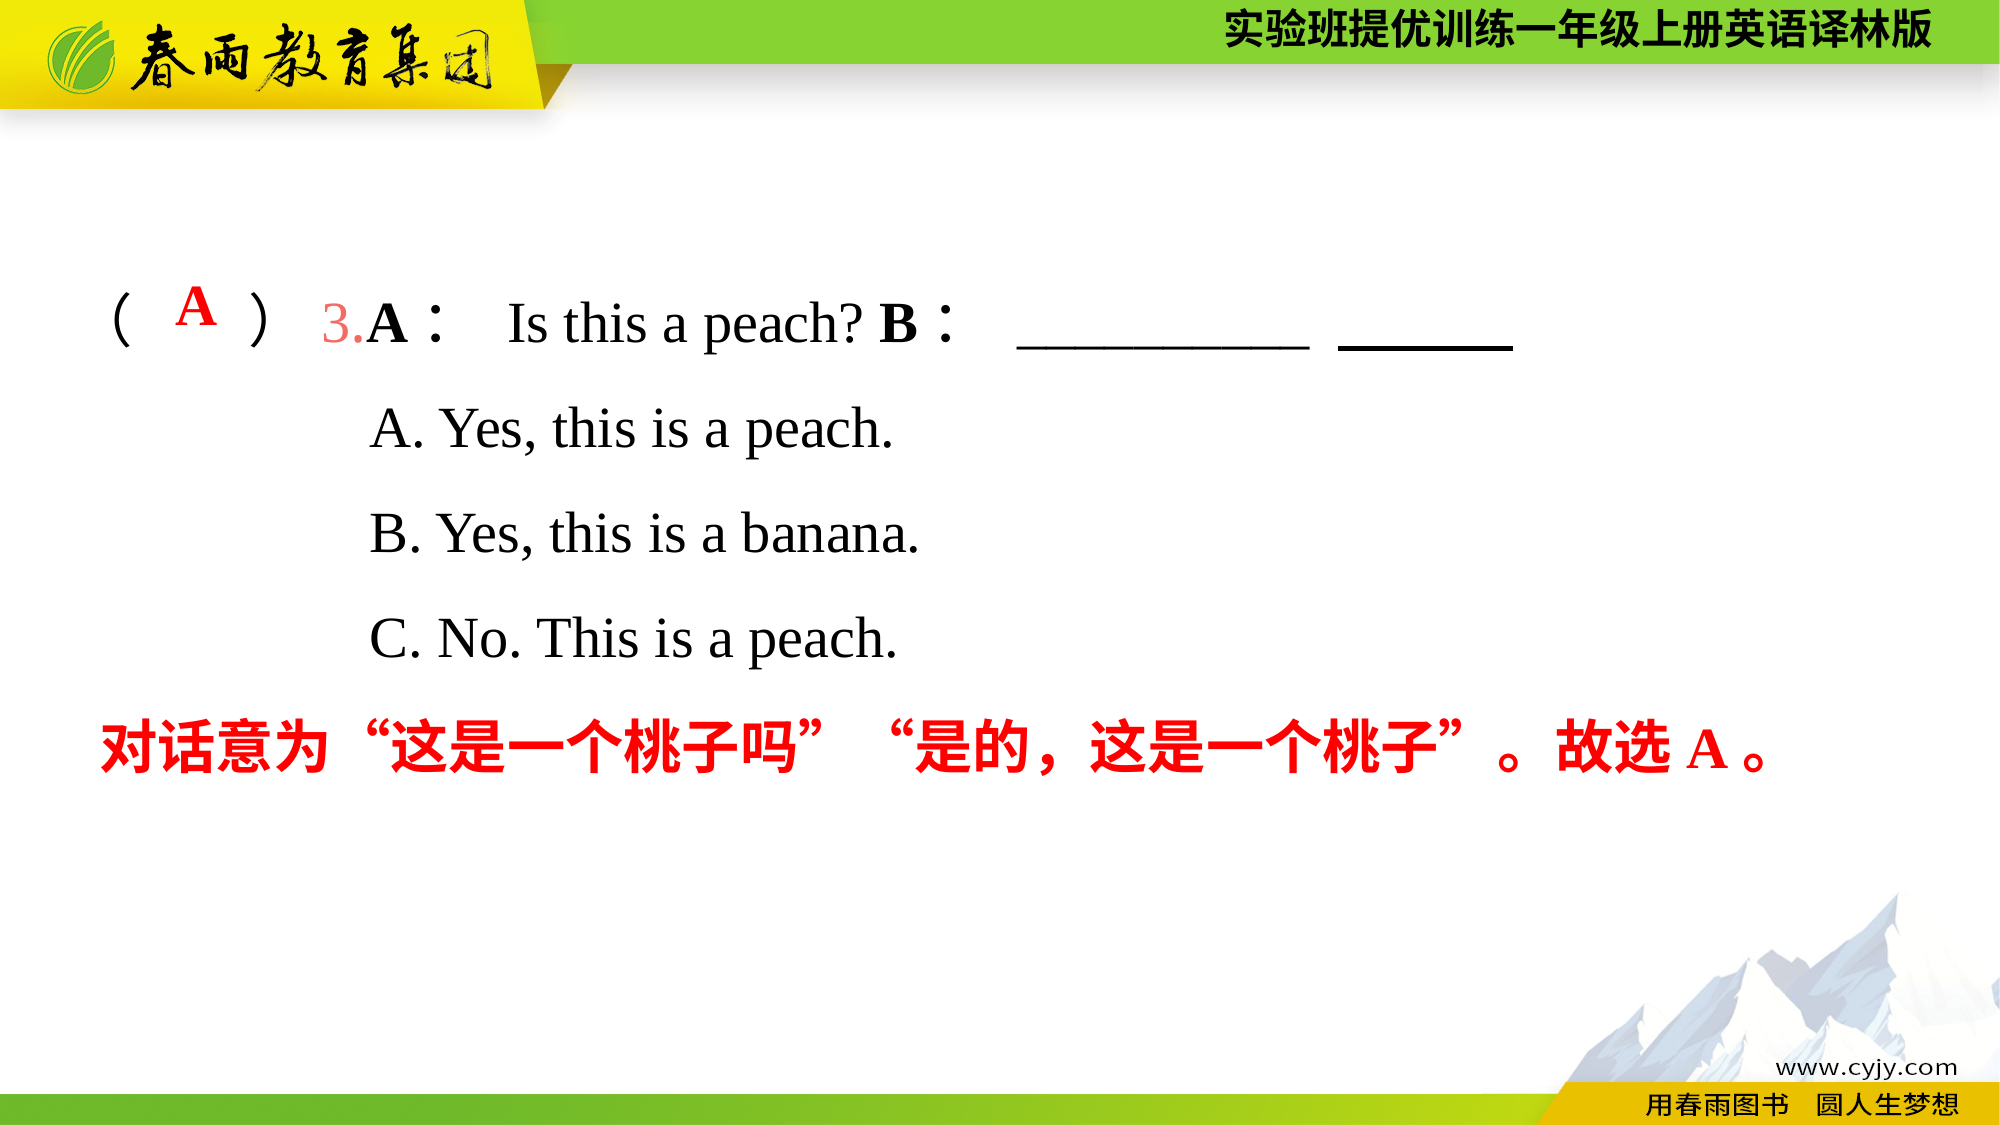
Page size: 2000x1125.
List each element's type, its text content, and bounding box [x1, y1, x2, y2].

list （ ）3.A： Is this a peach? B： __________ A. Yes, this is a peach. B. Yes, this is a banana. C. No. This is a peach. [59, 241, 1944, 681]
text_box A [160, 259, 233, 345]
text_box 对话意为“这是一个桃子吗”“是的，这是一个桃子”。故选A。 [84, 667, 1969, 788]
picture [0, 0, 2000, 1125]
